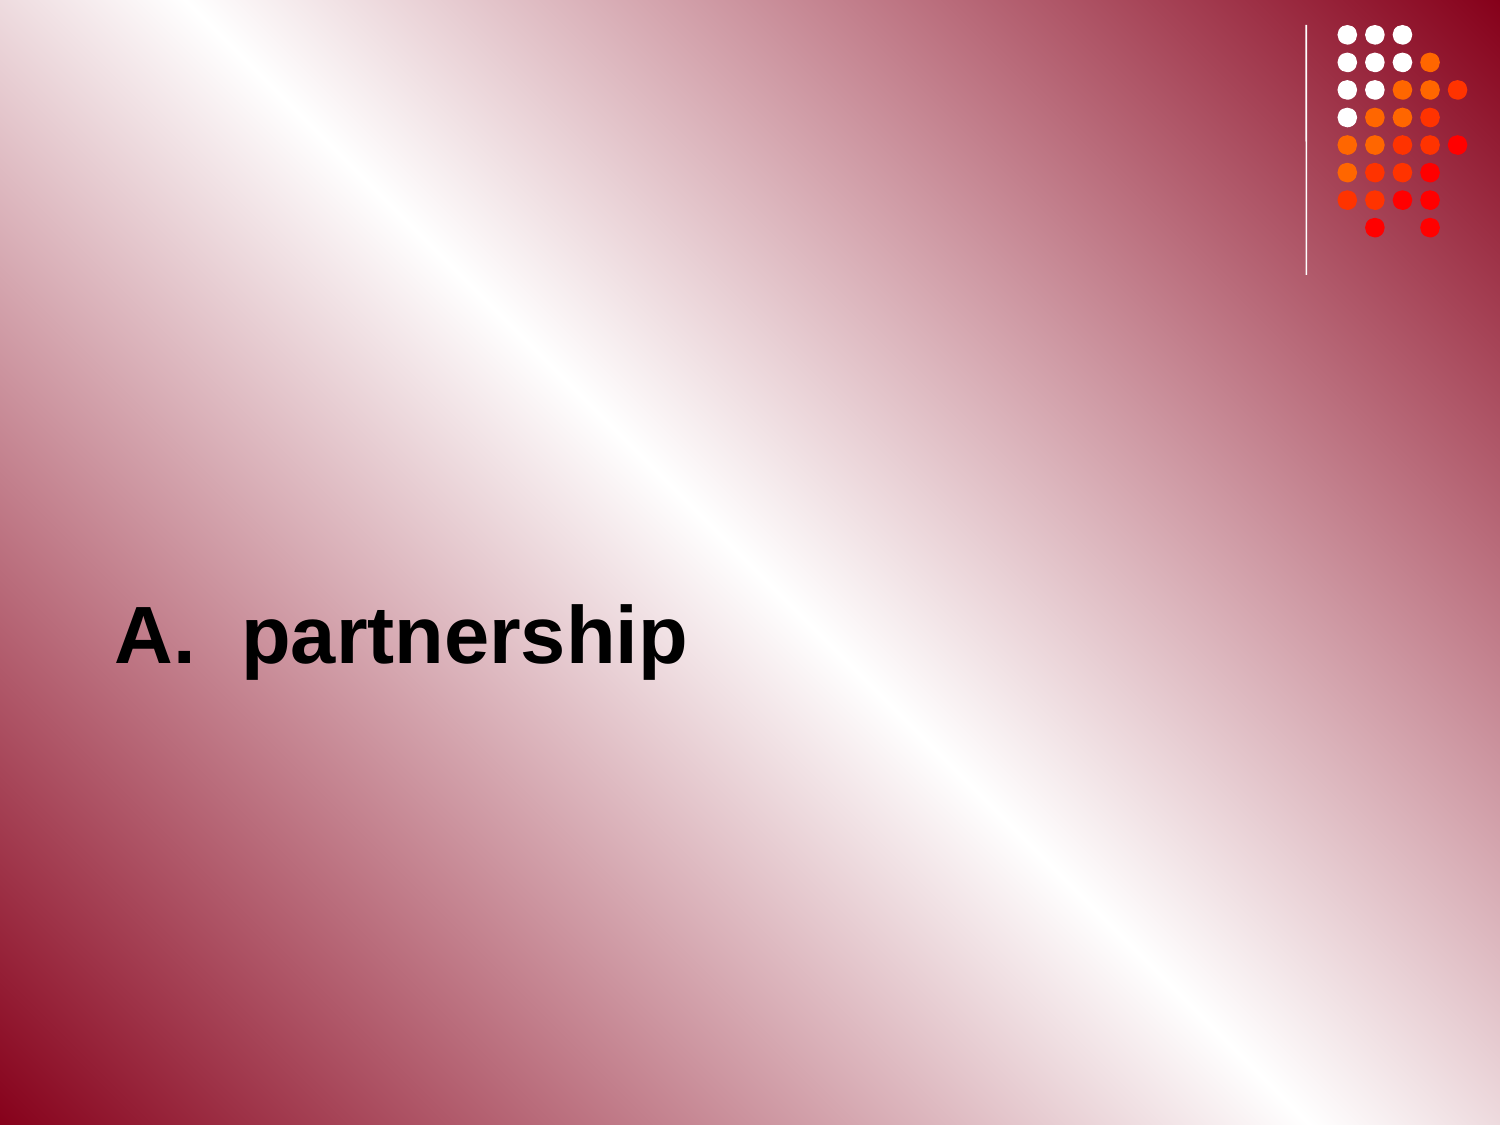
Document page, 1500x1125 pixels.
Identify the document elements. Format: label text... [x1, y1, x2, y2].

title A. partnership [99, 474, 1338, 688]
